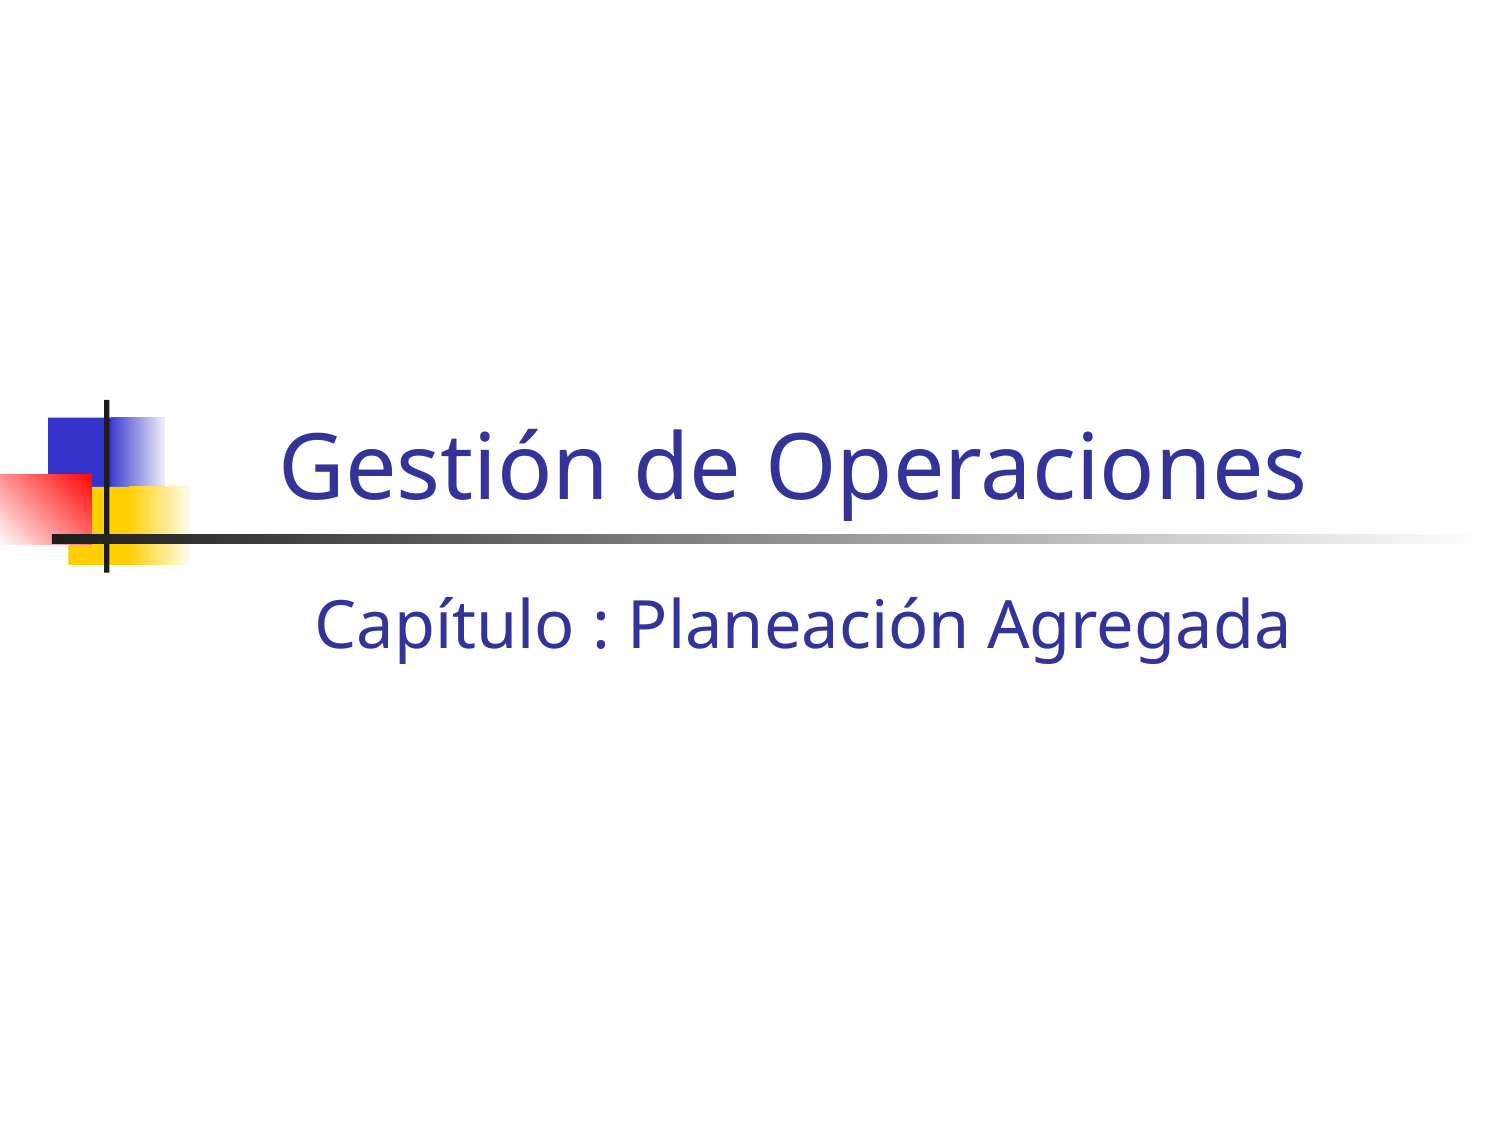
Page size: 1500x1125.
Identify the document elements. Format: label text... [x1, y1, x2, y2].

text_box Capítulo : Planeación Agregada [300, 574, 1325, 670]
title Gestión de Operaciones [174, 337, 1413, 526]
